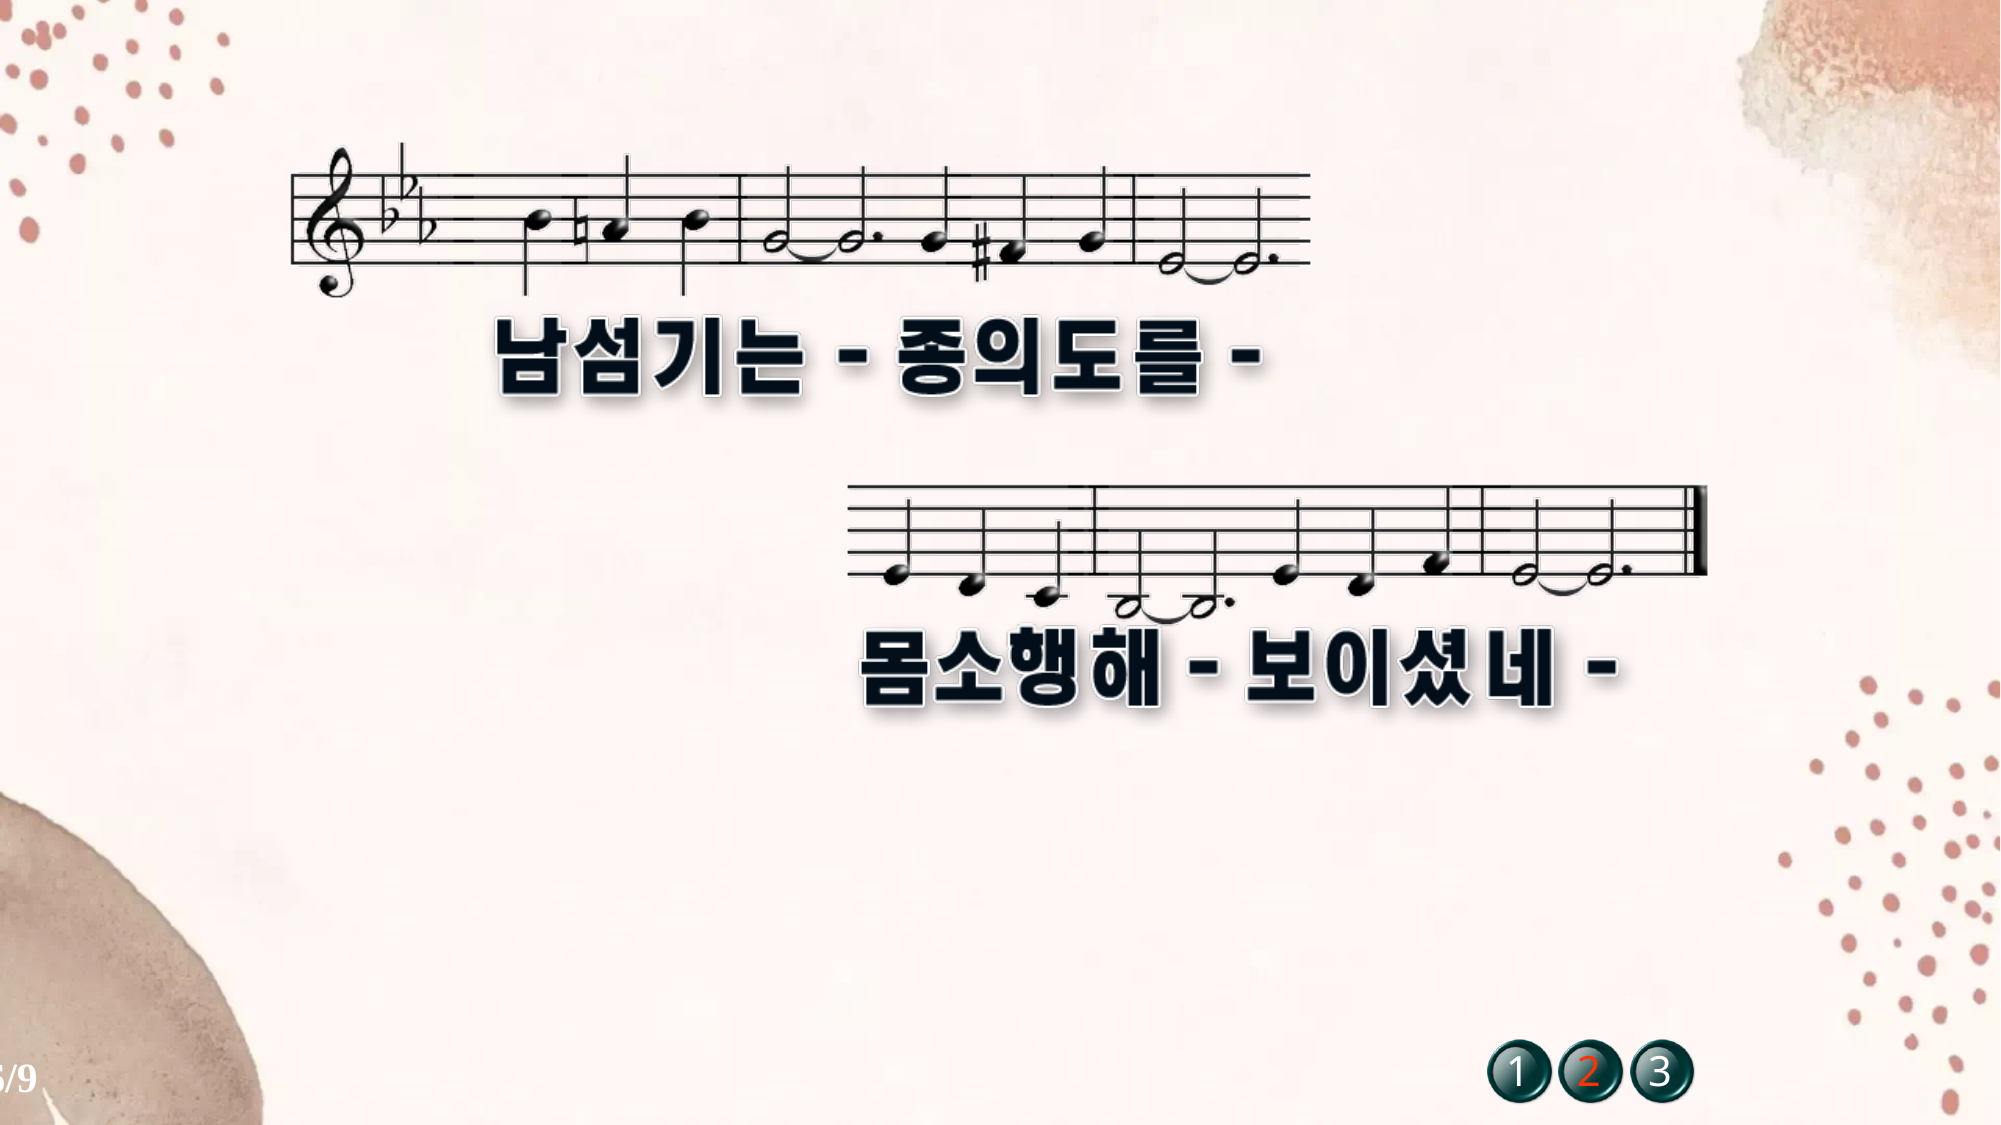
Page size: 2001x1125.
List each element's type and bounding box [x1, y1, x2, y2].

text_box [1484, 1035, 1555, 1106]
text_box [1627, 1035, 1697, 1106]
picture [0, 0, 2001, 1125]
text_box [1555, 1035, 1626, 1106]
